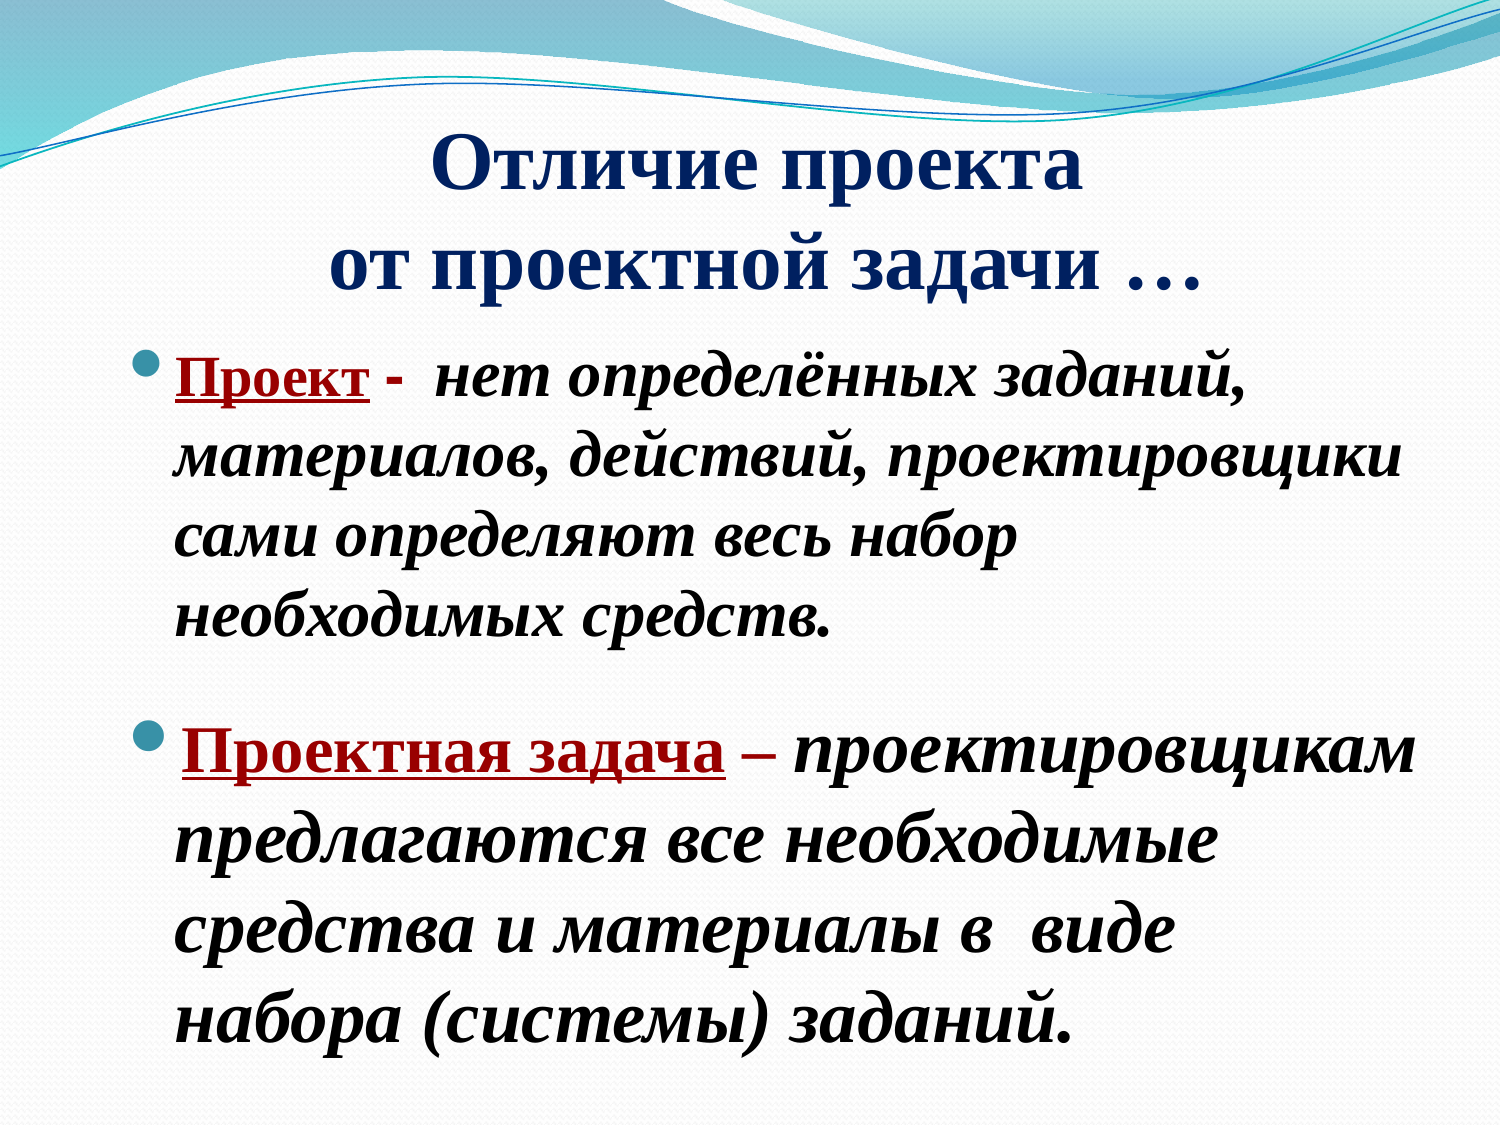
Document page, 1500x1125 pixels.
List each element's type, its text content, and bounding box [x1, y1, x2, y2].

text_box Проект - нет определённых заданий, материалов, действий, проектировщики сами определяют весь набор необходимых средств. Проектная задача – проектировщикам предлагаются все необходимые средства и материалы в виде набора (системы) заданий. [100, 314, 1438, 1080]
title Отличие проекта от проектной задачи … [112, 78, 1424, 307]
